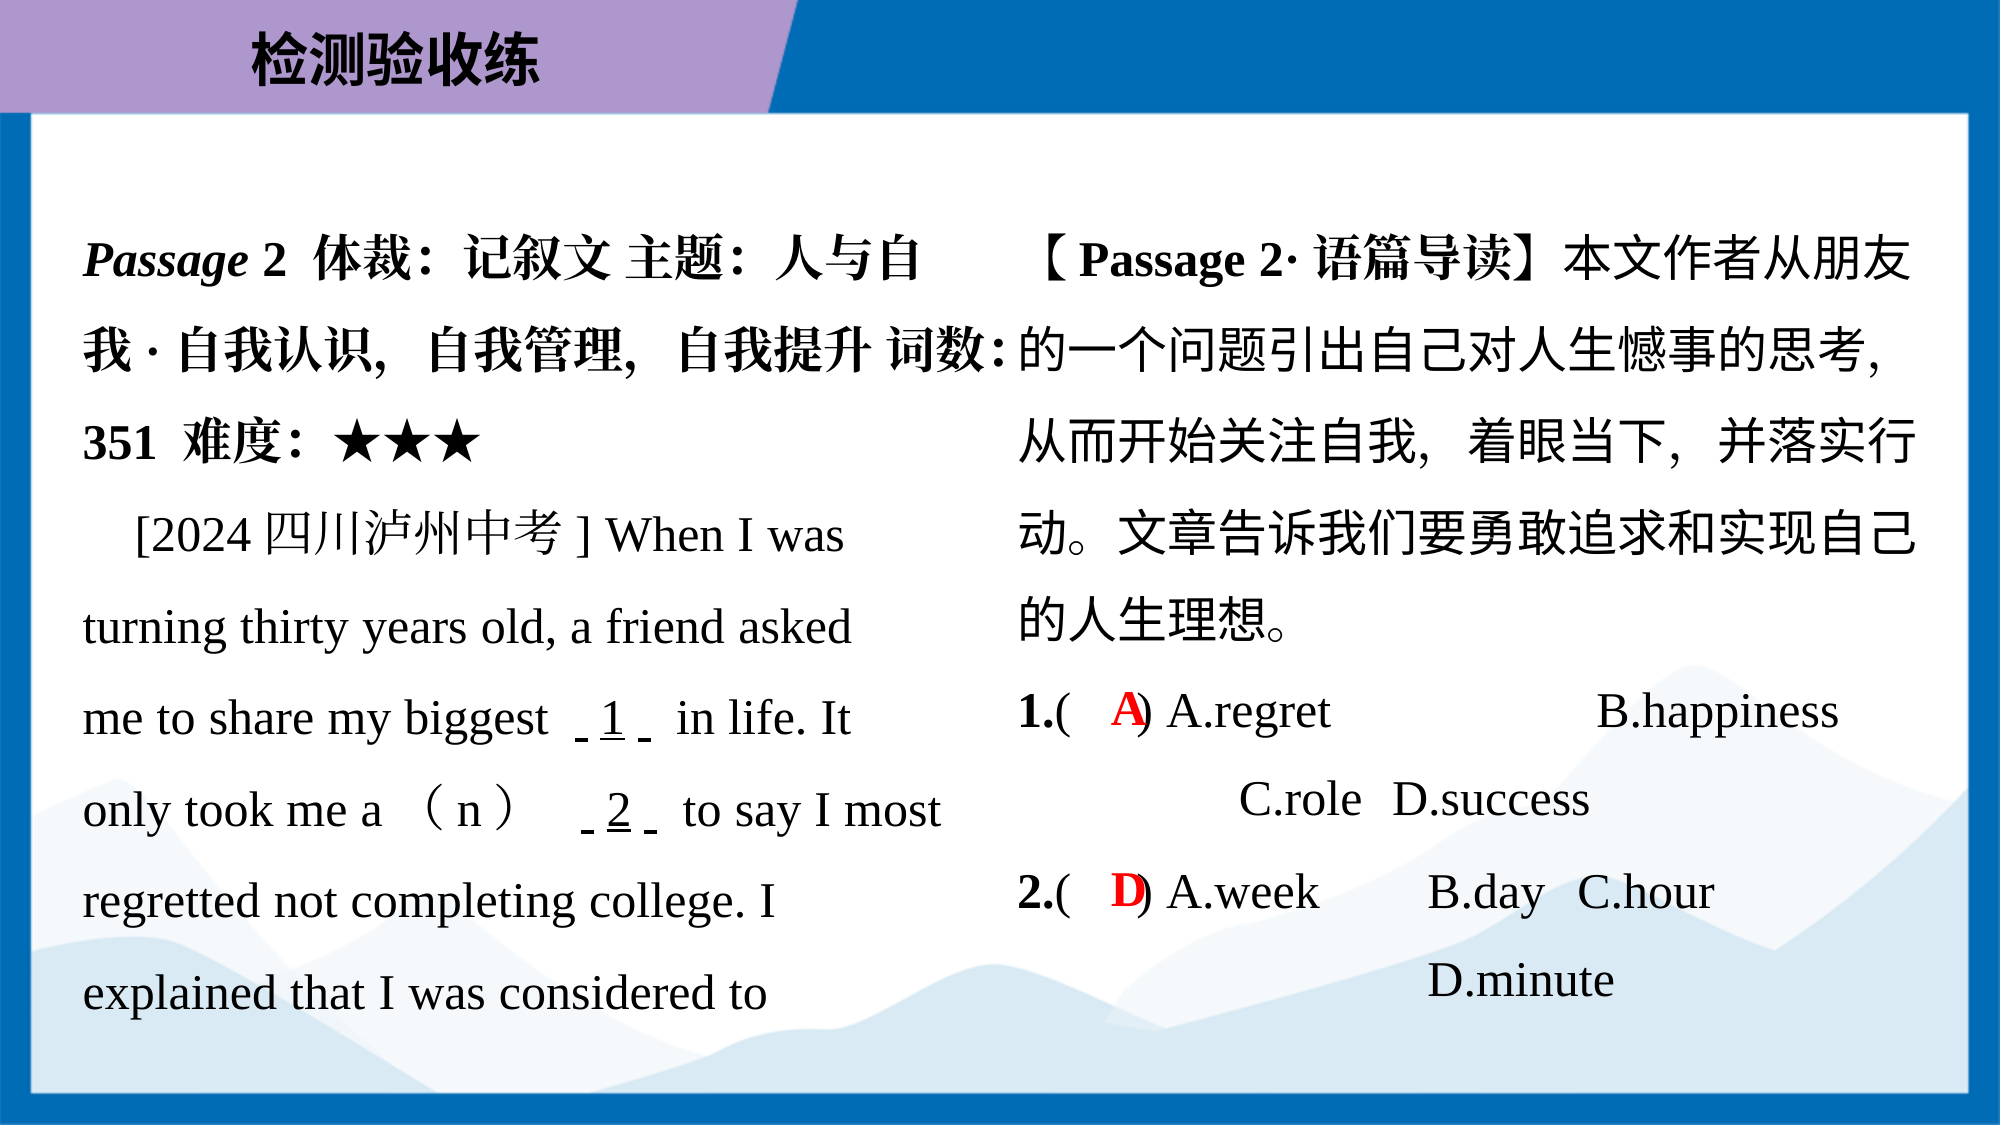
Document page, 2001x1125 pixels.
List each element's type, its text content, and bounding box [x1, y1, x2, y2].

text_box 1.( ) A.regret B.happiness C.role D.success [1016, 645, 1919, 816]
text_box 2.( ) A.week B.day C.hour D.minute [1016, 826, 1919, 997]
text_box Passage 2 体裁：记叙文 主题：人与自 我·自我认识，自我管理，自我提升 词数： 351 难度：★★★ [2024四川泸州中考] When I was turning thirty years old, a friend asked me to share my biggest . .1. . in life. It only took me a（n） . .2. . to say I most regretted not completing college. I explained that I was considered to [82, 194, 984, 1020]
text_box D [1092, 828, 1165, 907]
text_box A [1092, 647, 1165, 726]
text_box 【Passage 2·语篇导读】本文作者从朋友 的一个问题引出自己对人生憾事的思考， 从而开始关注自我，着眼当下，并落实行 动。文章告诉我们要勇敢追求和实现自己 的人生理想。 [1016, 194, 1919, 640]
picture [0, 0, 2000, 1125]
